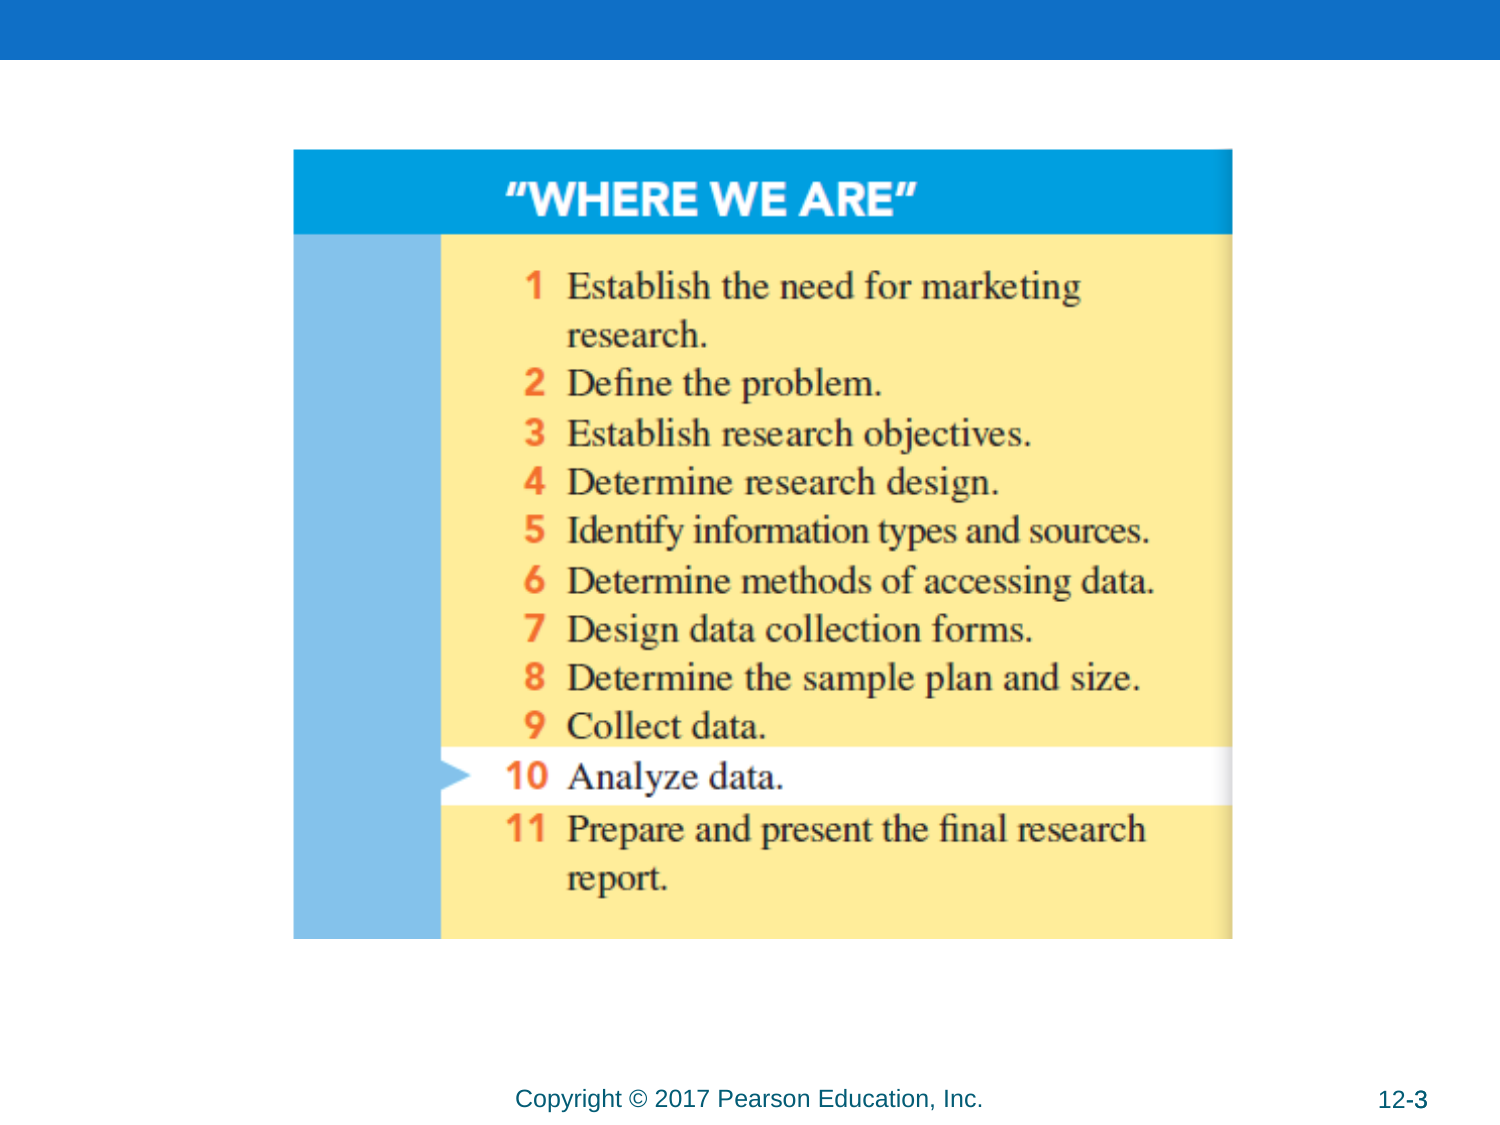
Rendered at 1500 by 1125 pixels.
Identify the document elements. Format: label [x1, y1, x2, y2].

picture [641, 1100, 647, 1107]
picture [284, 148, 1237, 940]
